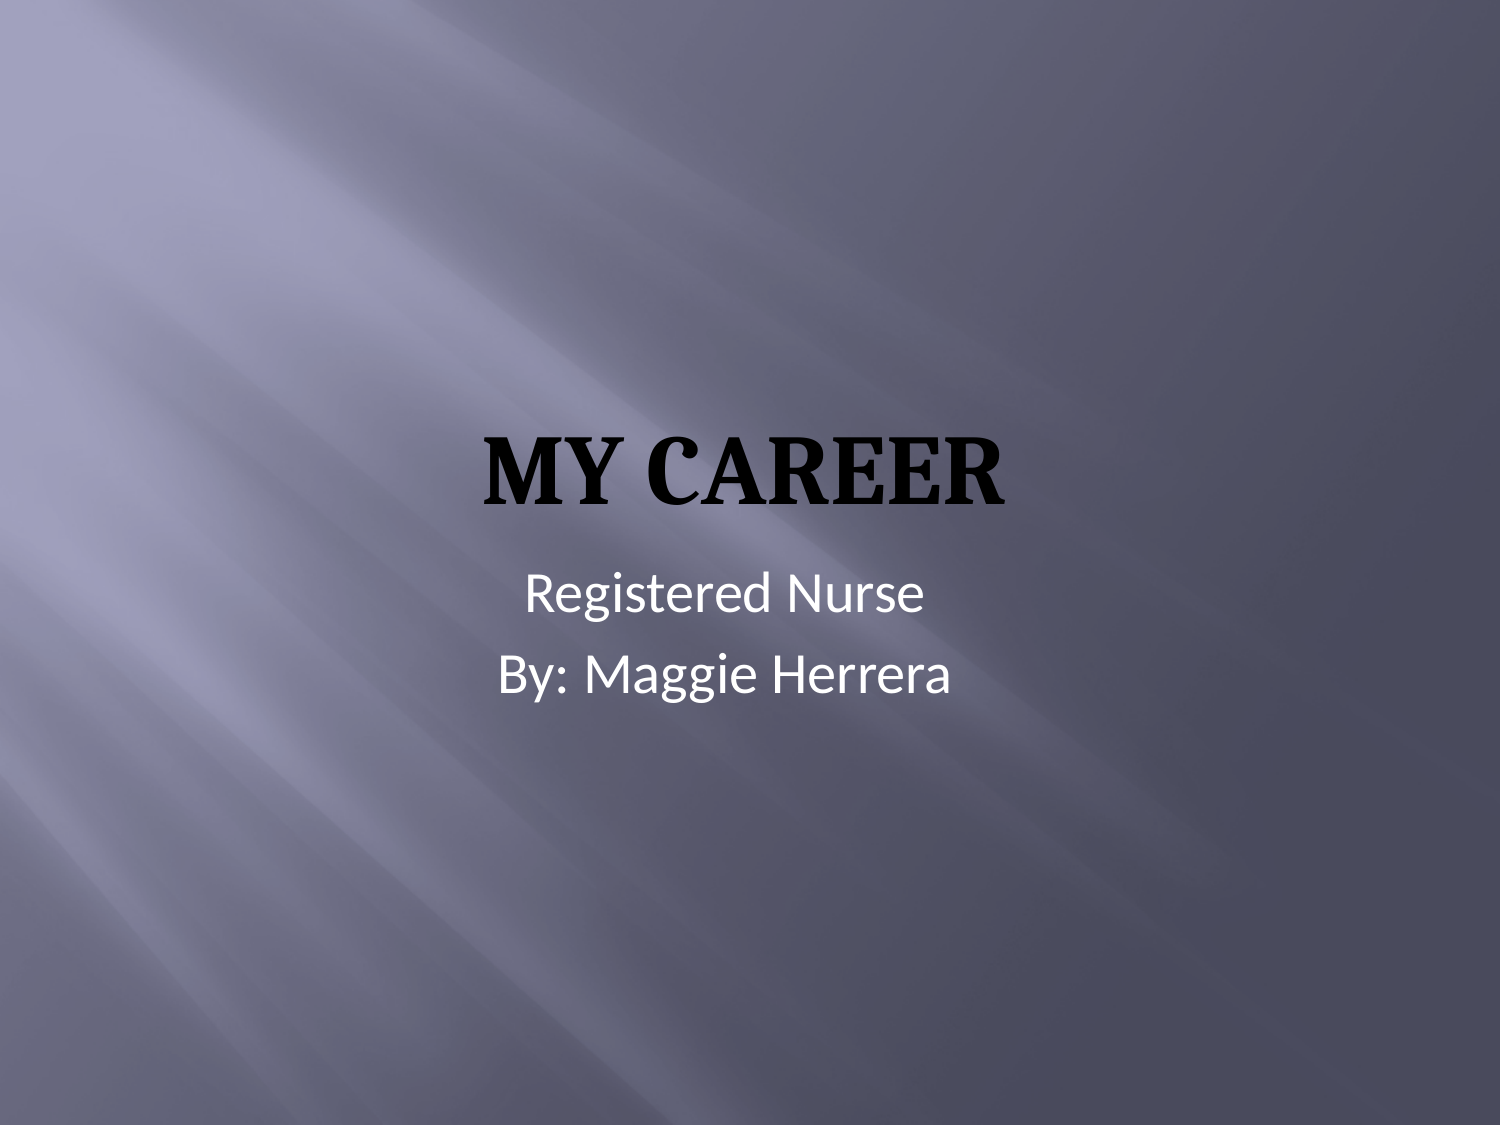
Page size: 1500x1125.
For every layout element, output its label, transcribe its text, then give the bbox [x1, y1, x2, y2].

title My Career [69, 224, 1420, 525]
subtitle Registered Nurse By: Maggie Herrera [275, 546, 1175, 834]
